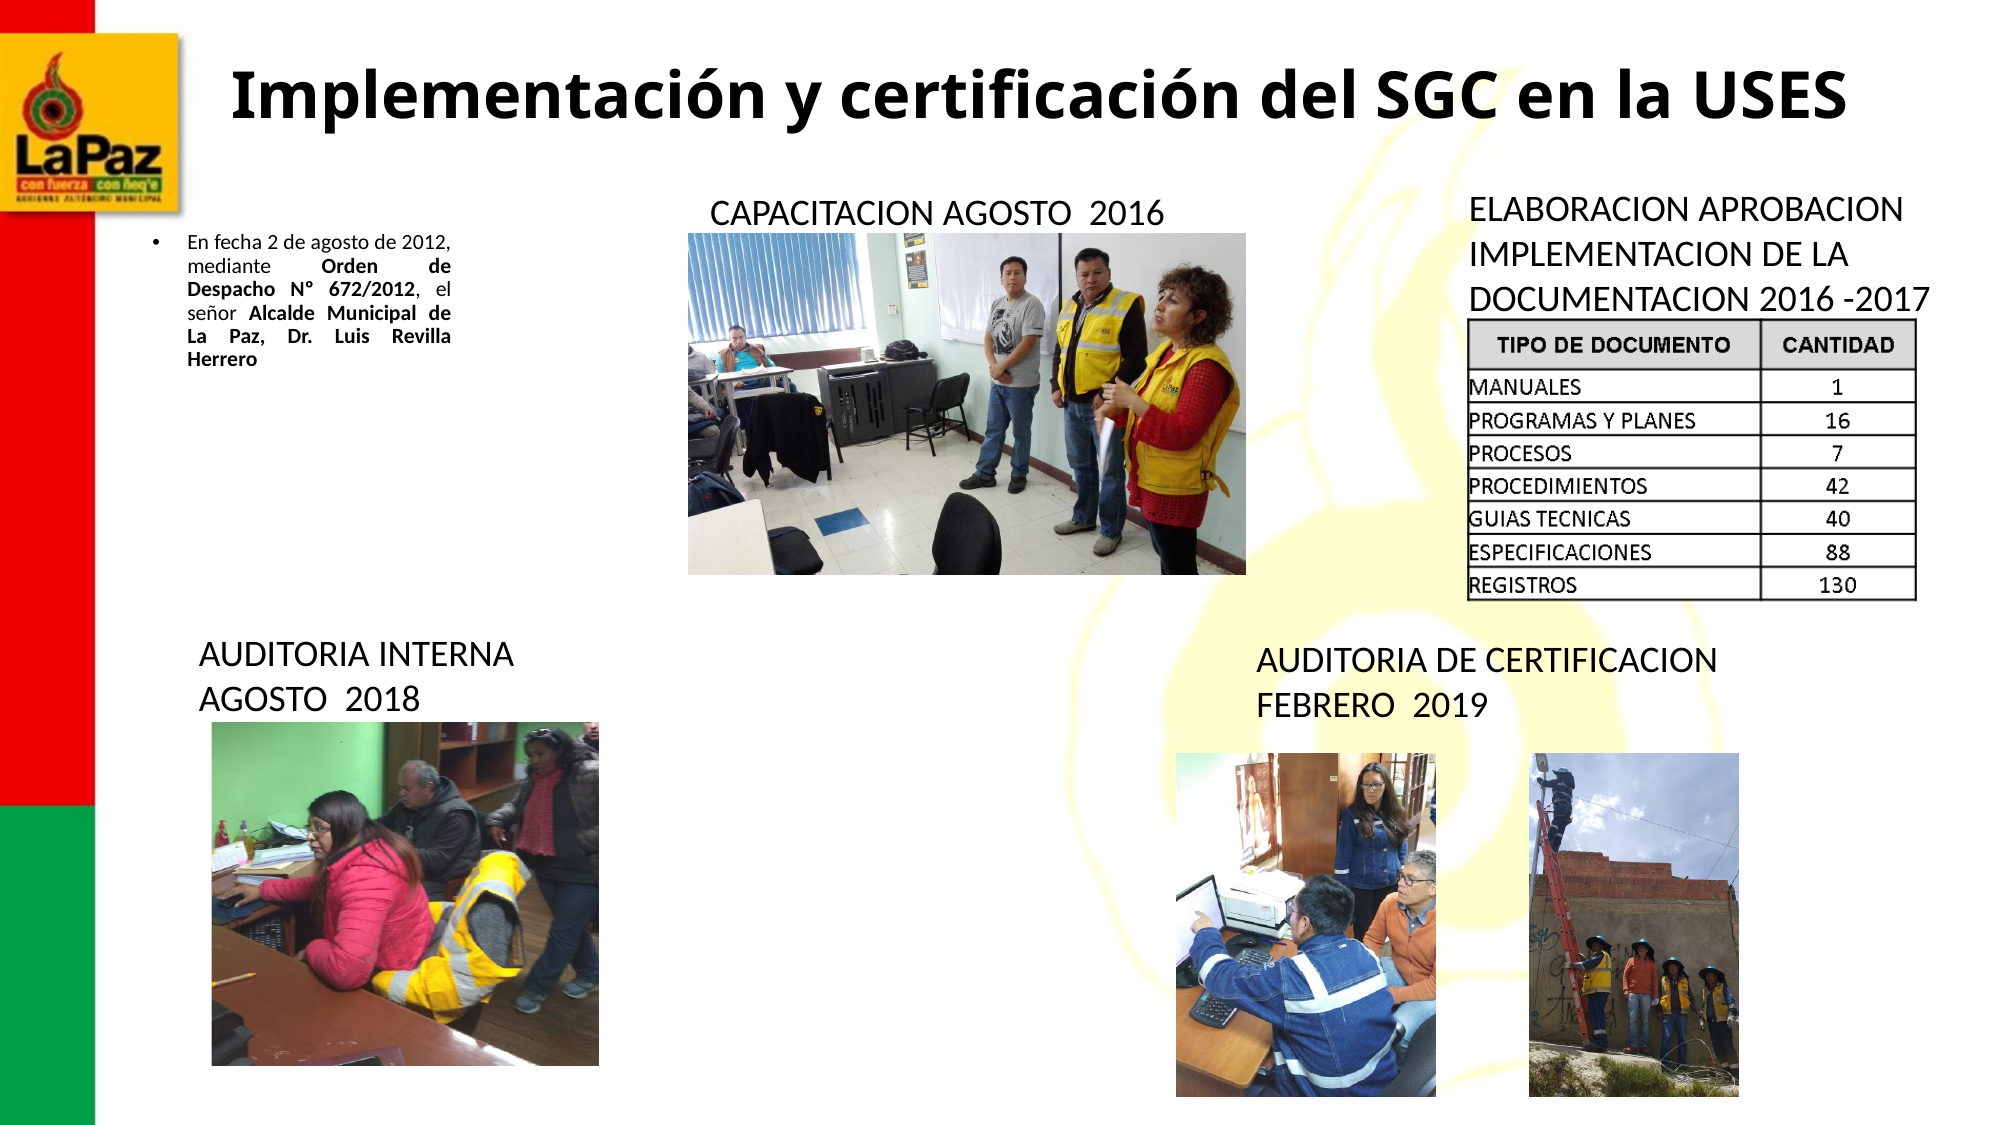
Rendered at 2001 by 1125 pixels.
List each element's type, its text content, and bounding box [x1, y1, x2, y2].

text_box ELABORACION APROBACION IMPLEMENTACION DE LA DOCUMENTACION 2016 -2017 [1454, 176, 1985, 327]
text_box AUDITORIA DE CERTIFICACION FEBRERO 2019 [1241, 627, 1773, 732]
picture [0, 0, 2001, 1125]
list En fecha 2 de agosto de 2012, mediante Orden de Despacho Nº 672/2012, el señor Alcalde Municipal de La Paz, Dr. Luis Revilla Herrero [137, 223, 467, 381]
title Implementación y certificación del SGC en la USES [200, 28, 1881, 167]
text_box CAPACITACION AGOSTO 2016 [695, 180, 1226, 233]
text_box AUDITORIA INTERNA AGOSTO 2018 [183, 622, 557, 727]
